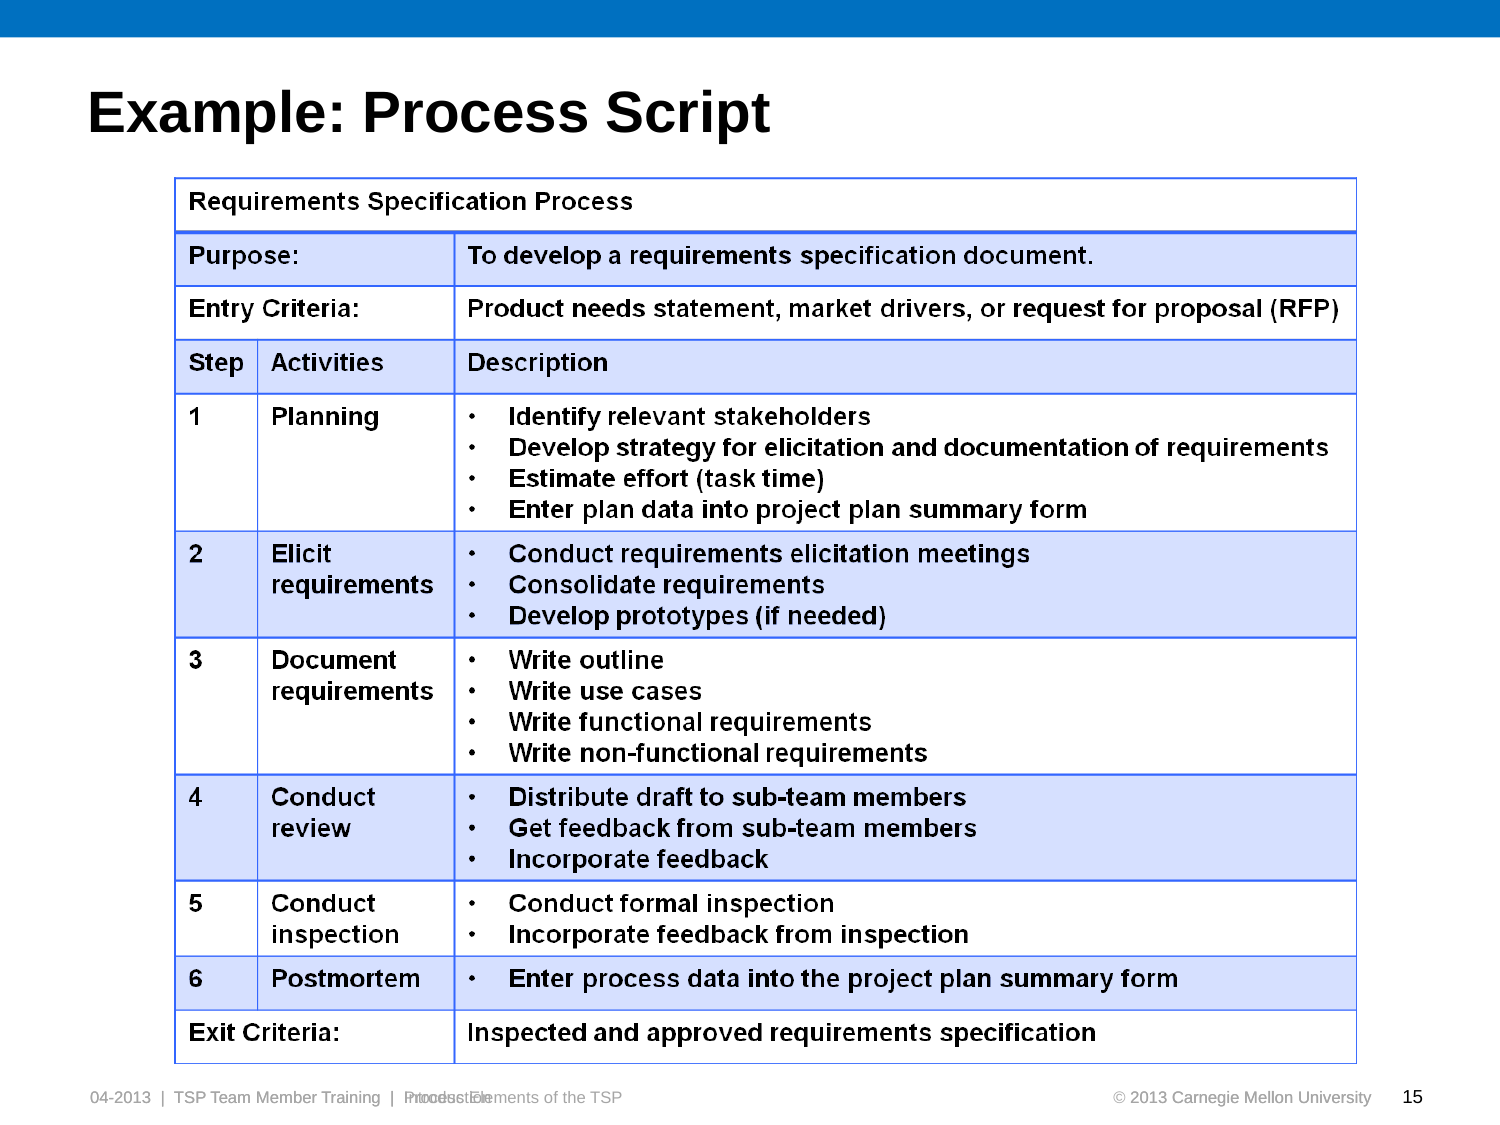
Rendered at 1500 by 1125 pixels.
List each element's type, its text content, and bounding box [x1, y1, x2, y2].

picture [173, 177, 1358, 1064]
title Example: Process Script [87, 87, 1439, 226]
